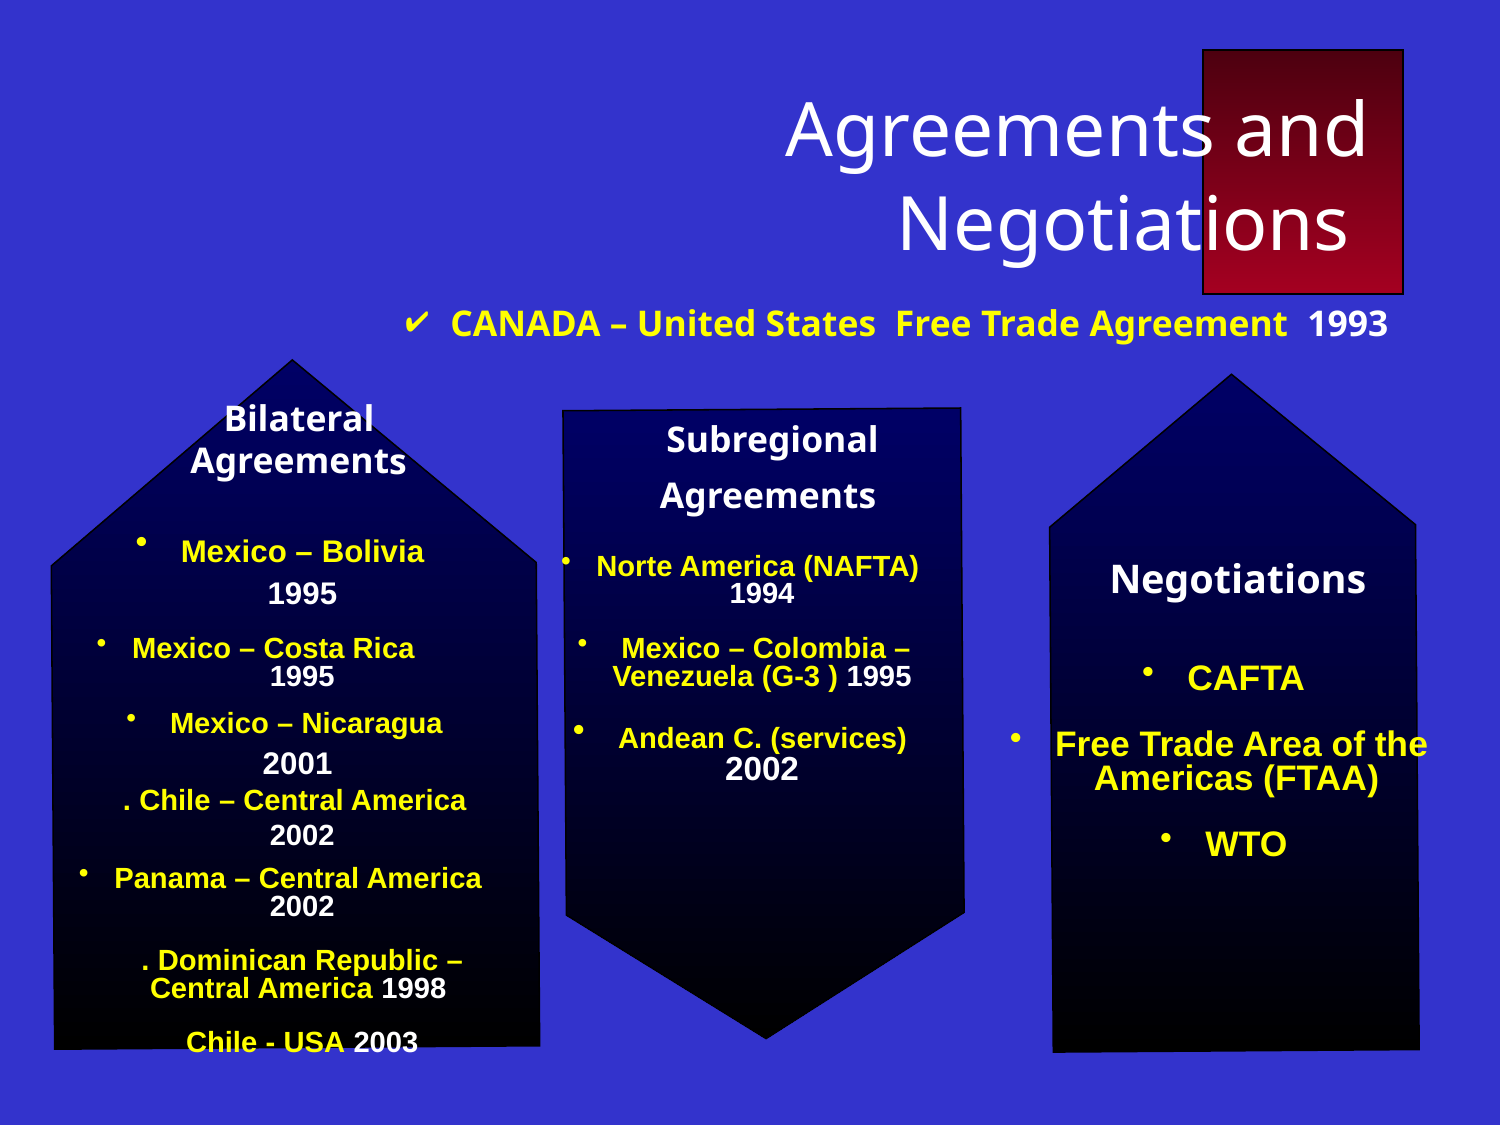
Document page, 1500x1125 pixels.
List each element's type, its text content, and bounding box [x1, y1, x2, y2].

text_box Agreements and Negotiations [531, 69, 1385, 293]
text_box [1203, 49, 1404, 293]
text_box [989, 409, 1456, 1017]
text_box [651, 409, 963, 1039]
text_box CANADA – United States Free Trade Agreement 1993 [644, 293, 1404, 352]
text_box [50, 295, 646, 1125]
